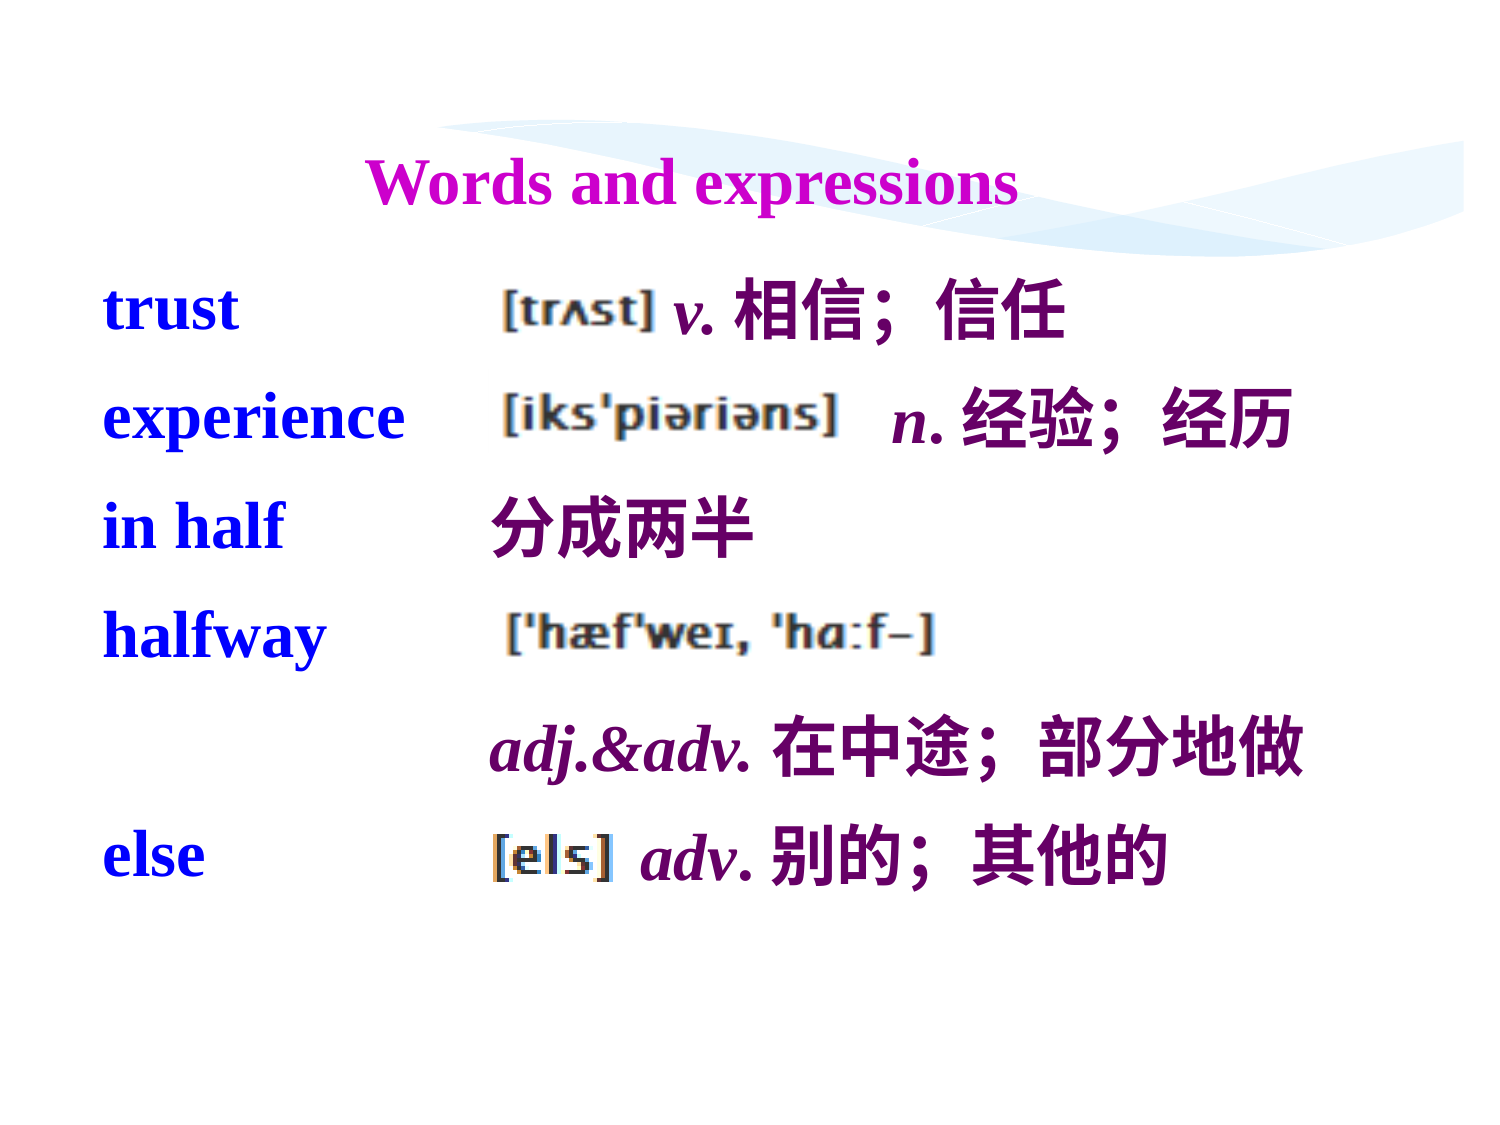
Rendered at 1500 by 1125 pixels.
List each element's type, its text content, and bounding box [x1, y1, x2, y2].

picture [487, 585, 951, 672]
text_box trust experience in half halfway else [87, 239, 700, 897]
picture [487, 276, 663, 344]
text_box v.相信；信任 n.经验；经历 分成两半 adj.&adv.在中途；部分地做 adv.别的；其他的 [474, 244, 1500, 1120]
text_box Words and expressions [349, 114, 1036, 226]
picture [487, 369, 851, 453]
picture [474, 814, 626, 894]
